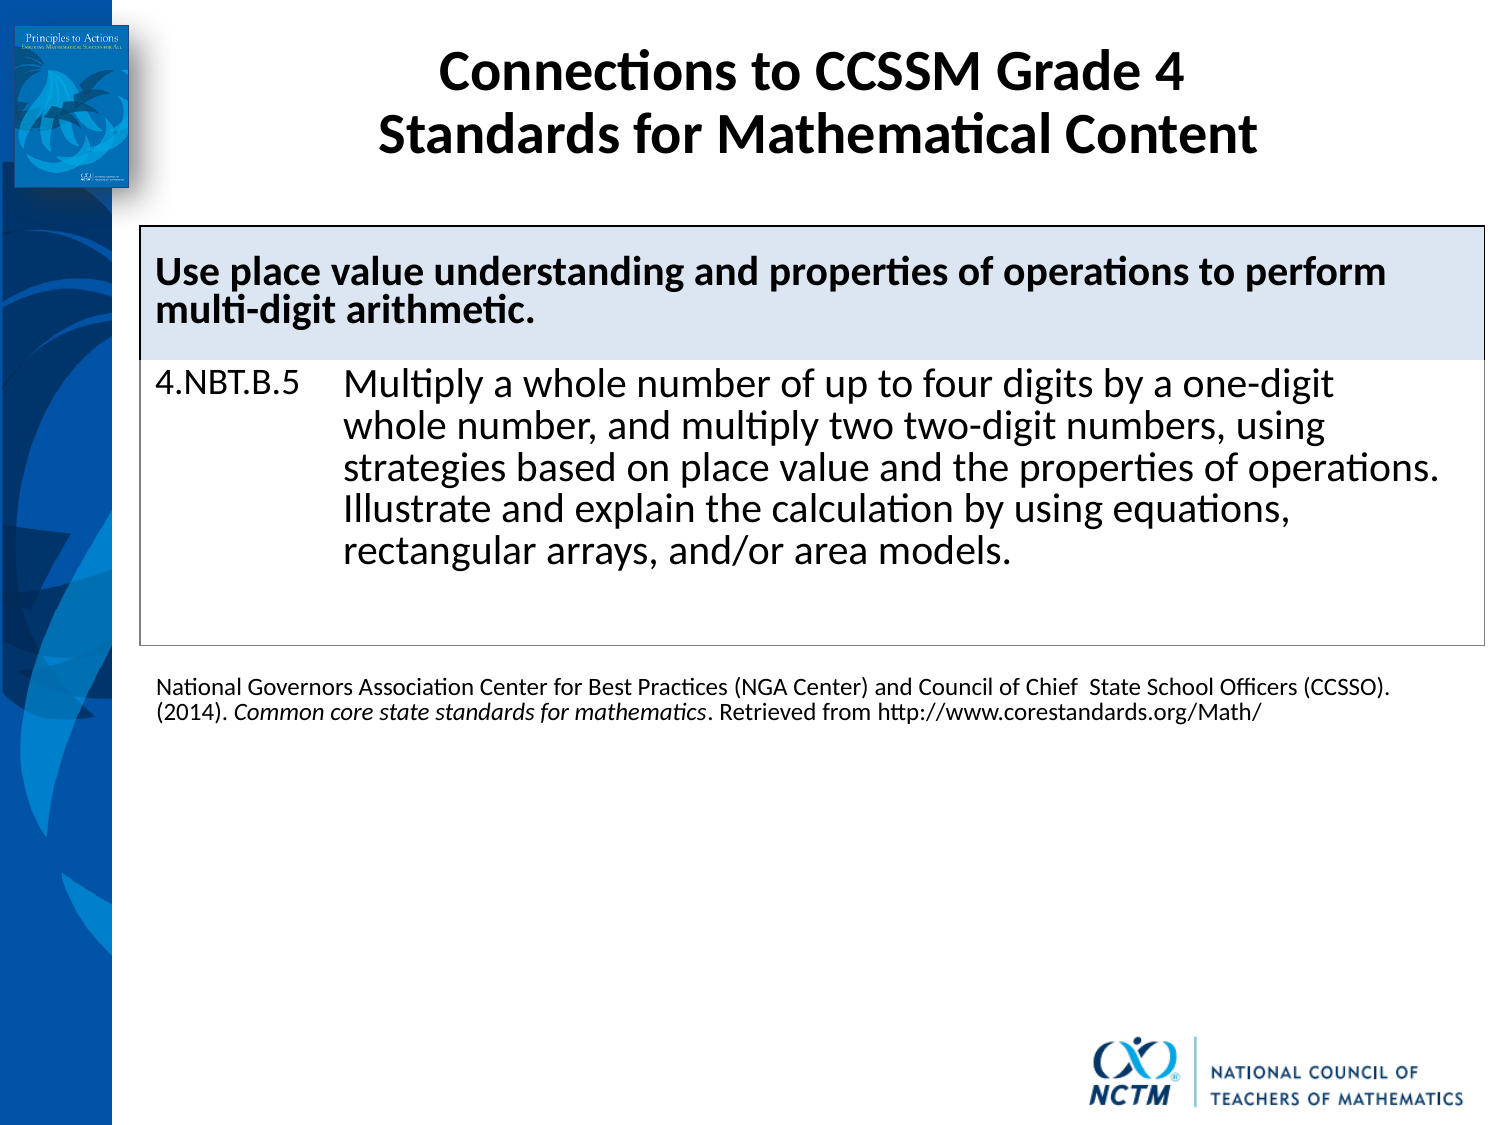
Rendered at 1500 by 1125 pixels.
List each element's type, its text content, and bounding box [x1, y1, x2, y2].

table_cell 4.NBT.B.5 [141, 360, 328, 645]
table_cell National Governors Association Center for Best Practices (NGA Center) and Council of Chief State School Officers (CCSSO). (2014). Common core state standards for mathematics. Retrieved from http://www.corestandards.org/Math/ [140, 646, 1484, 797]
picture [0, 0, 112, 1125]
table_header Use place value understanding and properties of operations to perform multi-digit arithmetic. [141, 227, 1484, 360]
title Connections to CCSSM Grade 4 Standards for Mathematical Content [167, 39, 1470, 168]
table_cell Multiply a whole number of up to four digits by a one-digit whole number, and multiply two two-digit numbers, using strategies based on place value and the properties of operations. Illustrate and explain the calculation by using equations, rectangular arrays, and/or area models. [328, 360, 1484, 645]
picture [15, 26, 128, 187]
